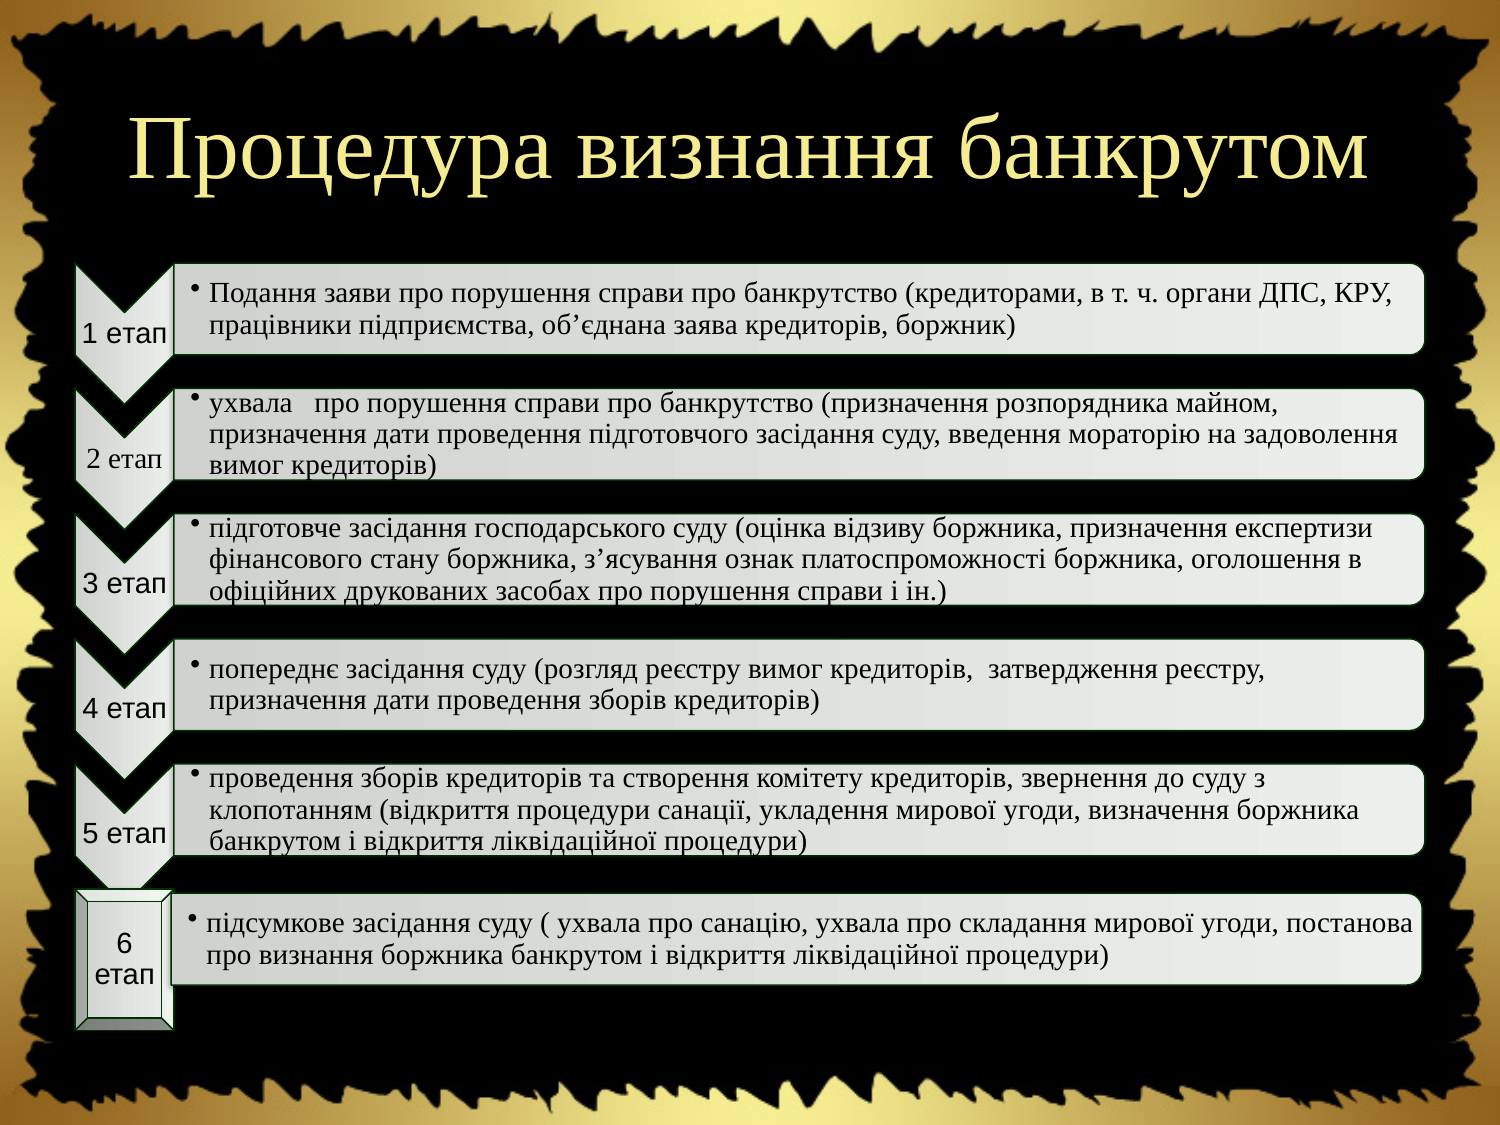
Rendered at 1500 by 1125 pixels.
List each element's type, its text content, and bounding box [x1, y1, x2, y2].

picture [0, 0, 1500, 1125]
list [74, 262, 1426, 1032]
title Процедура визнання банкрутом [112, 54, 1388, 230]
